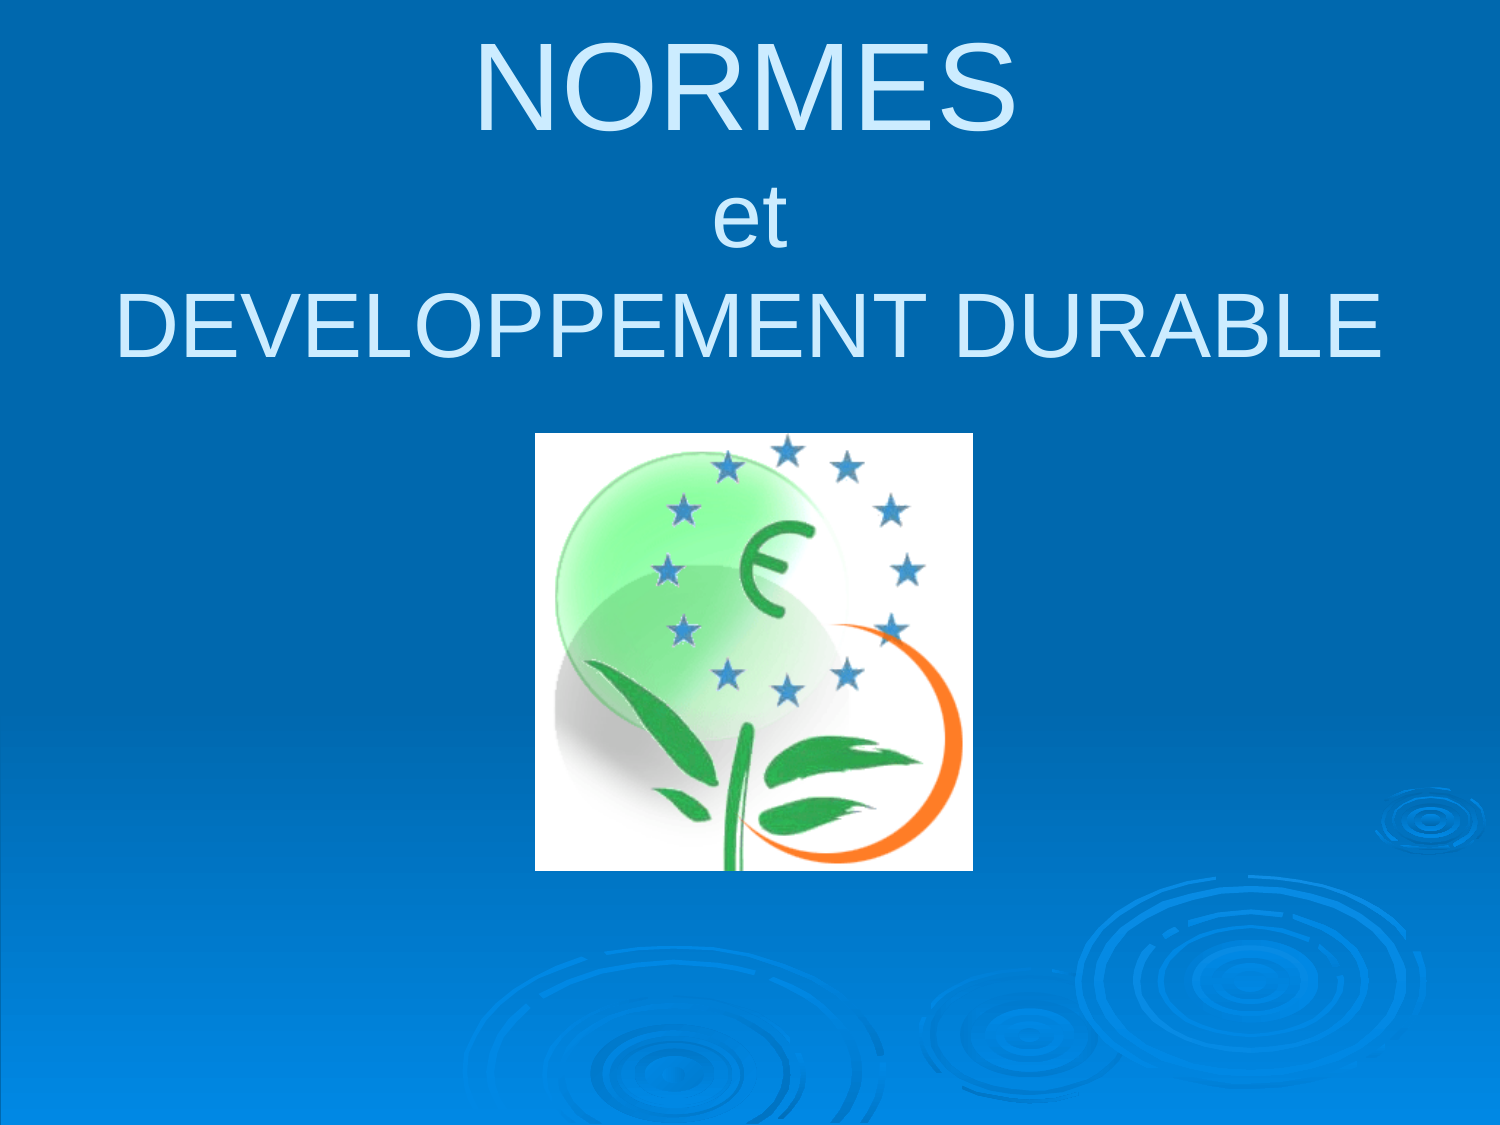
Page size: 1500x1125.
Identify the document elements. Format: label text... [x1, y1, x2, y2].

title NORMES et DEVELOPPEMENT DURABLE [0, 53, 1500, 328]
picture [535, 433, 973, 871]
